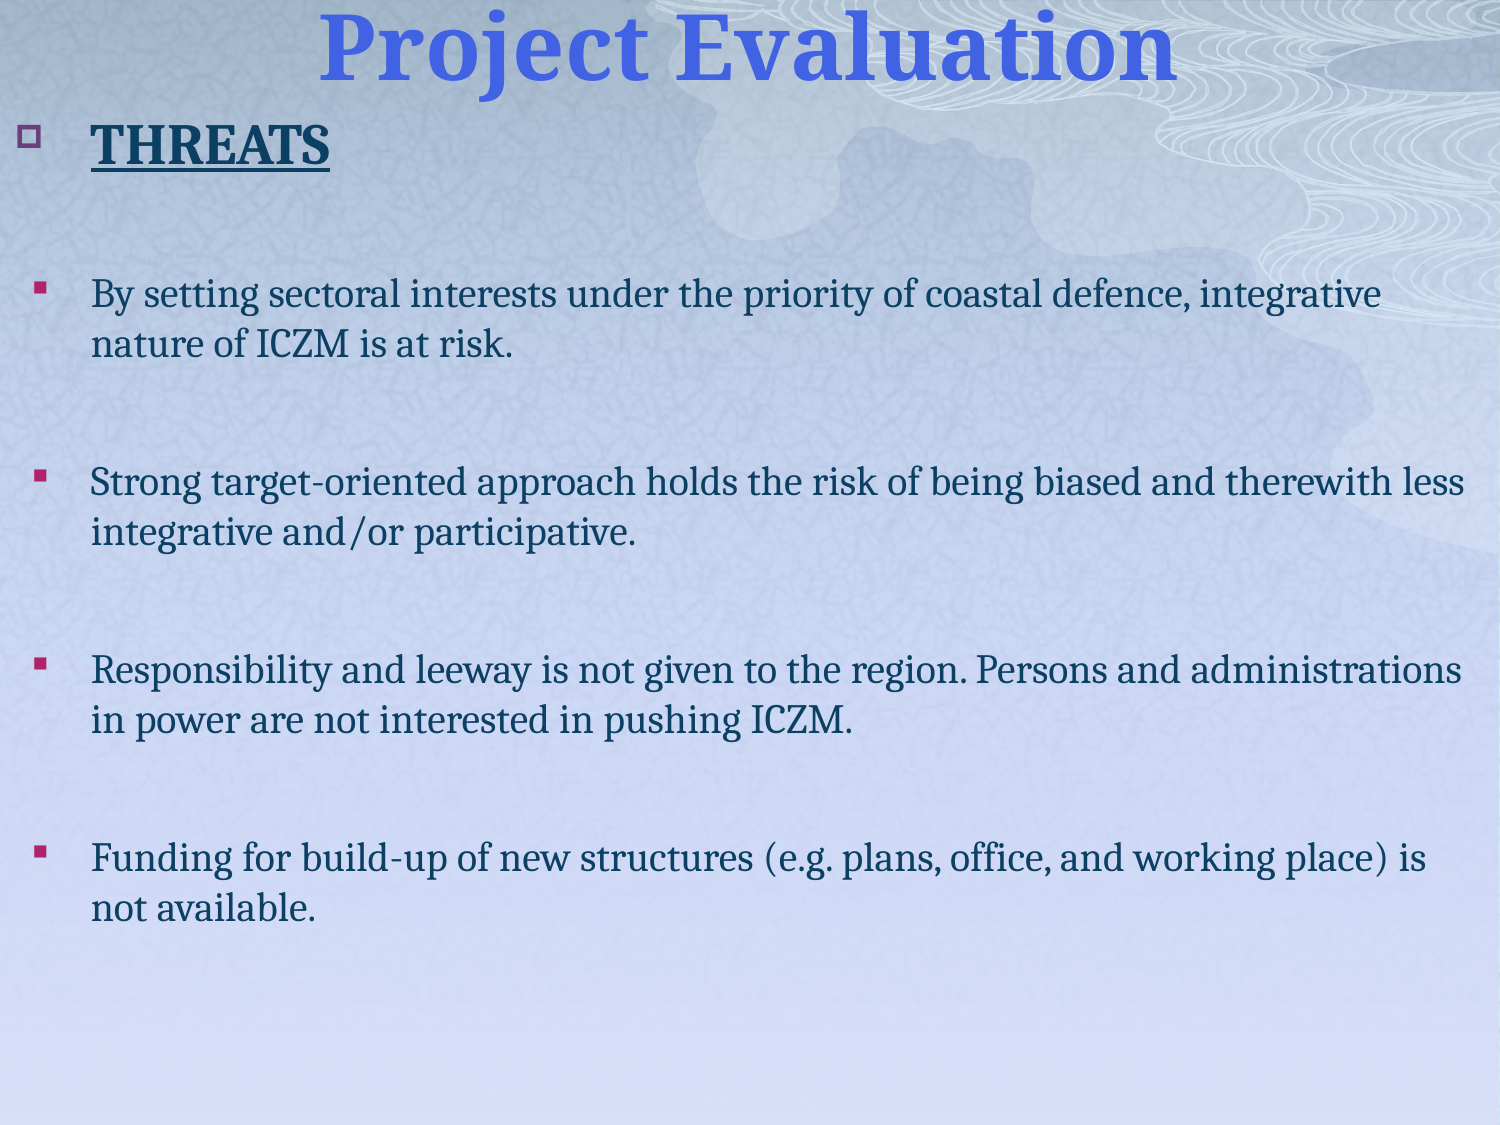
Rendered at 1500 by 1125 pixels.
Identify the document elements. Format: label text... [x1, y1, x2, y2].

list THREATS By setting sectoral interests under the priority of coastal defence, integrative nature of ICZM is at risk. Strong target-oriented approach holds the risk of being biased and therewith less integrative and/or participative. Responsibility and leeway is not given to the region. Persons and administrations in power are not interested in pushing ICZM. Funding for build-up of new structures (e.g. plans, office, and working place) is not available. [0, 98, 1500, 825]
title Project Evaluation [75, 0, 1425, 98]
